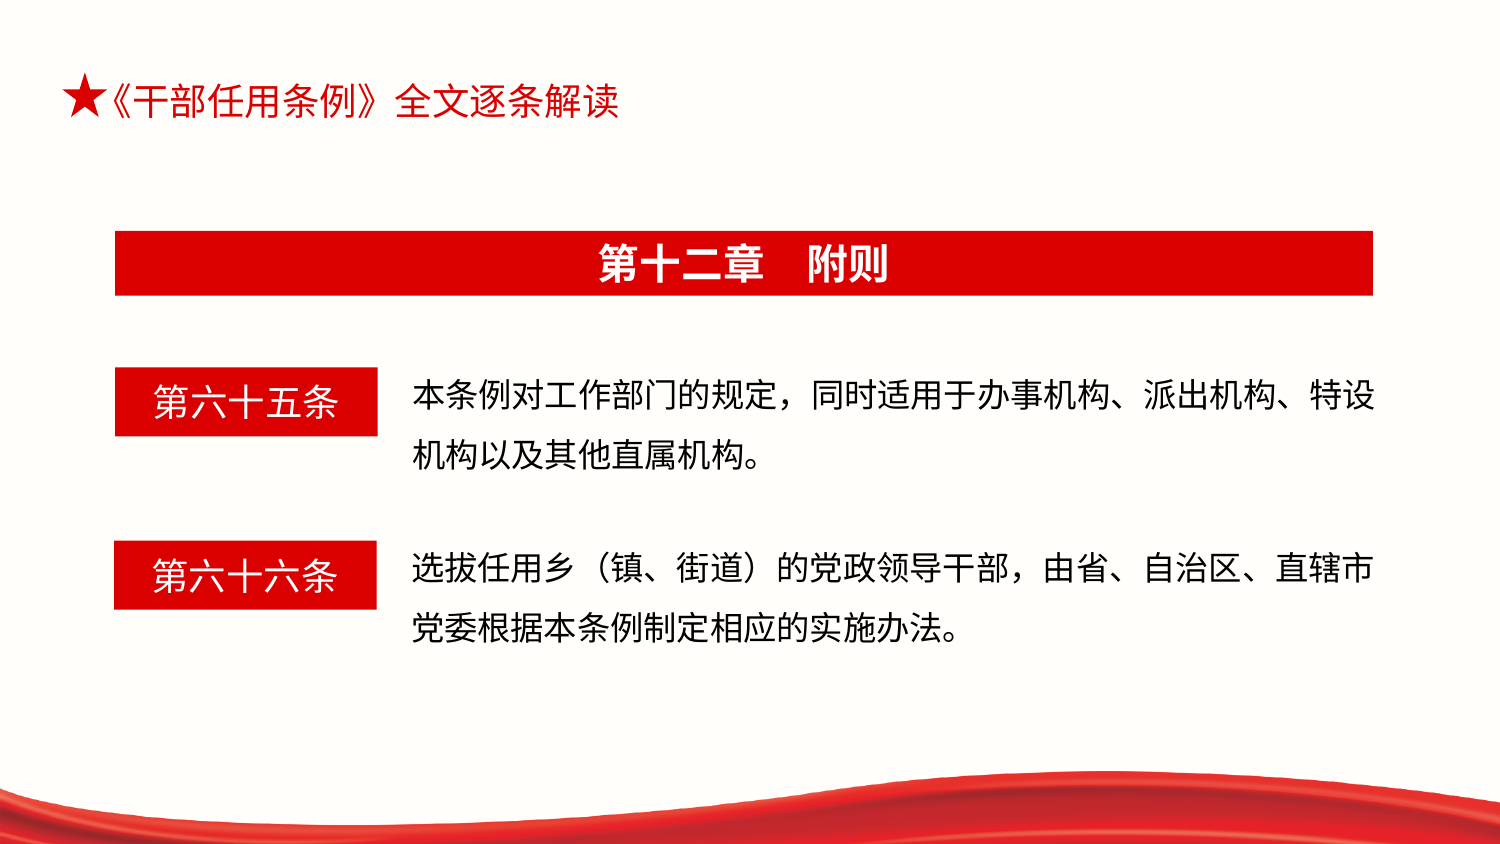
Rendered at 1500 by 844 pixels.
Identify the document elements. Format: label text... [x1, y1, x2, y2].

picture [0, 771, 1500, 844]
text_box 选拔任用乡（镇、街道）的党政领导干部，由省、自治区、直辖市党委根据本条例制定相应的实施办法。 [396, 520, 1391, 655]
text_box 第六十五条 [115, 367, 378, 437]
text_box 第十二章 附则 [115, 230, 1373, 296]
text_box 第六十六条 [114, 540, 377, 610]
text_box 本条例对工作部门的规定，同时适用于办事机构、派出机构、特设机构以及其他直属机构。 [397, 346, 1392, 482]
